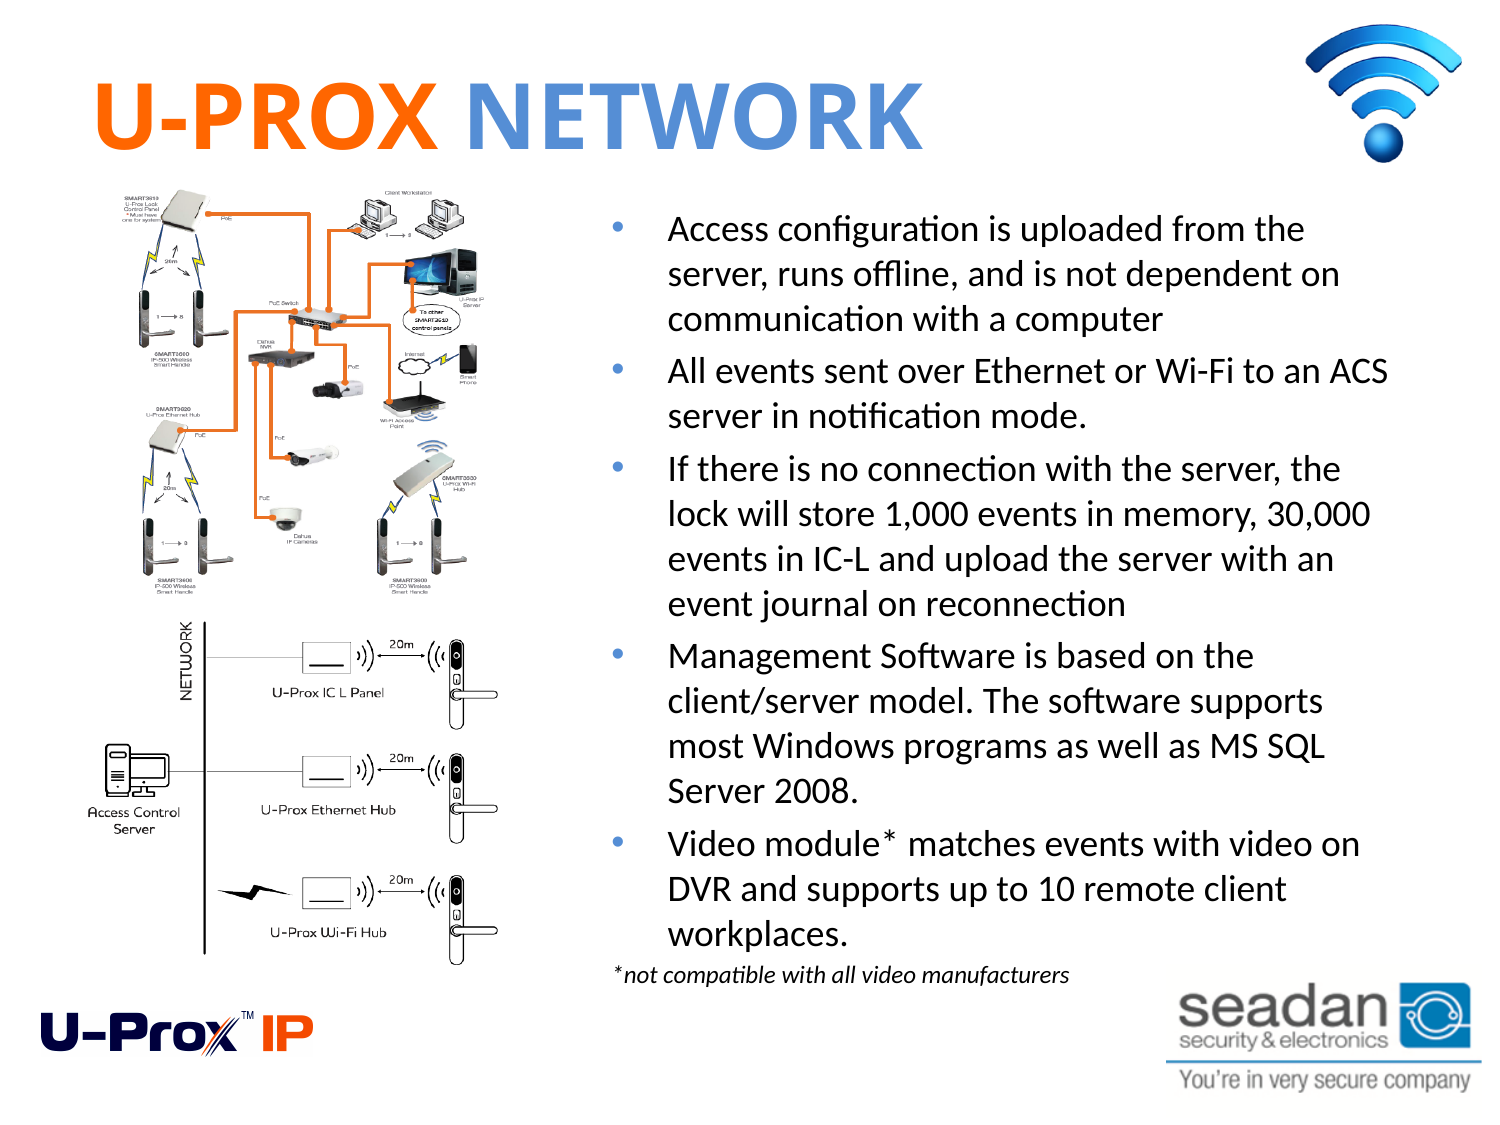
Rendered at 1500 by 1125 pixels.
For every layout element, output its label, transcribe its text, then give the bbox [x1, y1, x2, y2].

picture [41, 1011, 313, 1057]
list Access configuration is uploaded from the server, runs offline, and is not dependent on communication with a computer All events sent over Ethernet or Wi-Fi to an ACS server in notification mode. If there is no connection with the server, the lock will store 1,000 events in memory, 30,000 events in IC-L and upload the server with an event journal on reconnection Management Software is based on the client/server model. The software supports most Windows programs as well as MS SQL Server 2008. Video module* matches events with video on DVR and supports up to 10 remote client workplaces. *not compatible with all video manufacturers [596, 196, 1415, 939]
picture [1166, 964, 1483, 1118]
picture [1281, 11, 1484, 173]
picture [100, 184, 503, 599]
title U-PROX NETWORK [75, 19, 1425, 207]
picture [88, 621, 499, 965]
